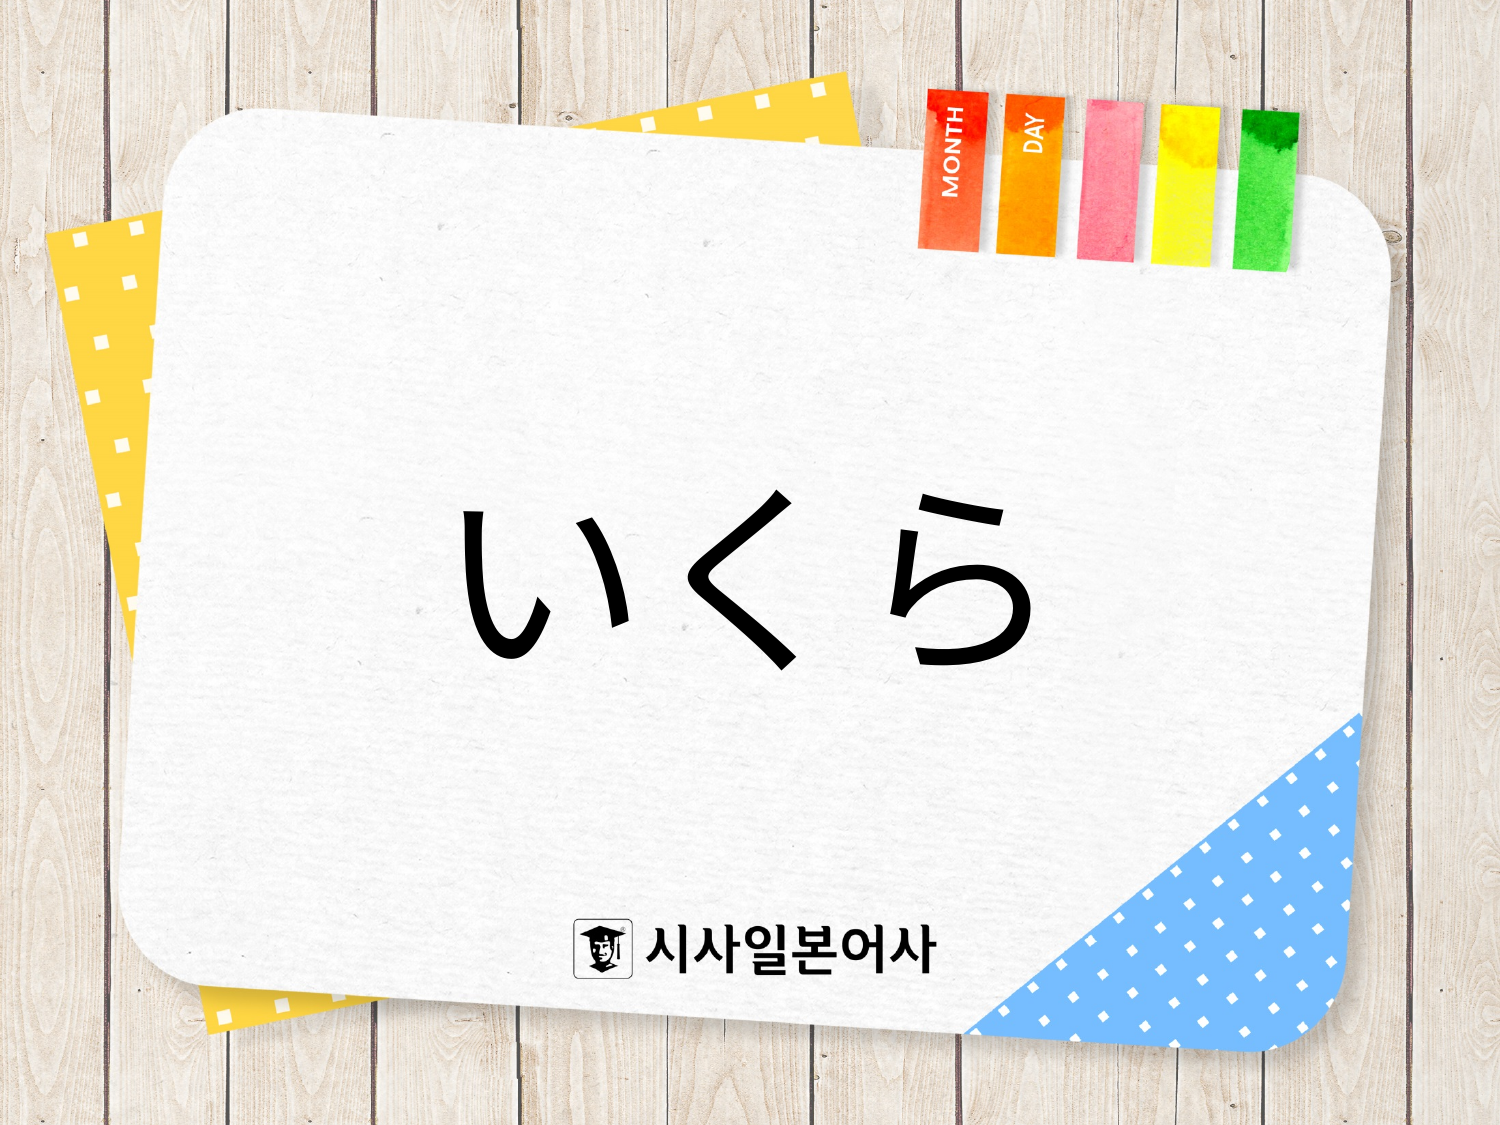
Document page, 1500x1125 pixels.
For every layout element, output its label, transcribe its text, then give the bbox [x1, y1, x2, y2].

title いくら [75, 338, 1425, 811]
picture [0, 0, 1500, 1125]
